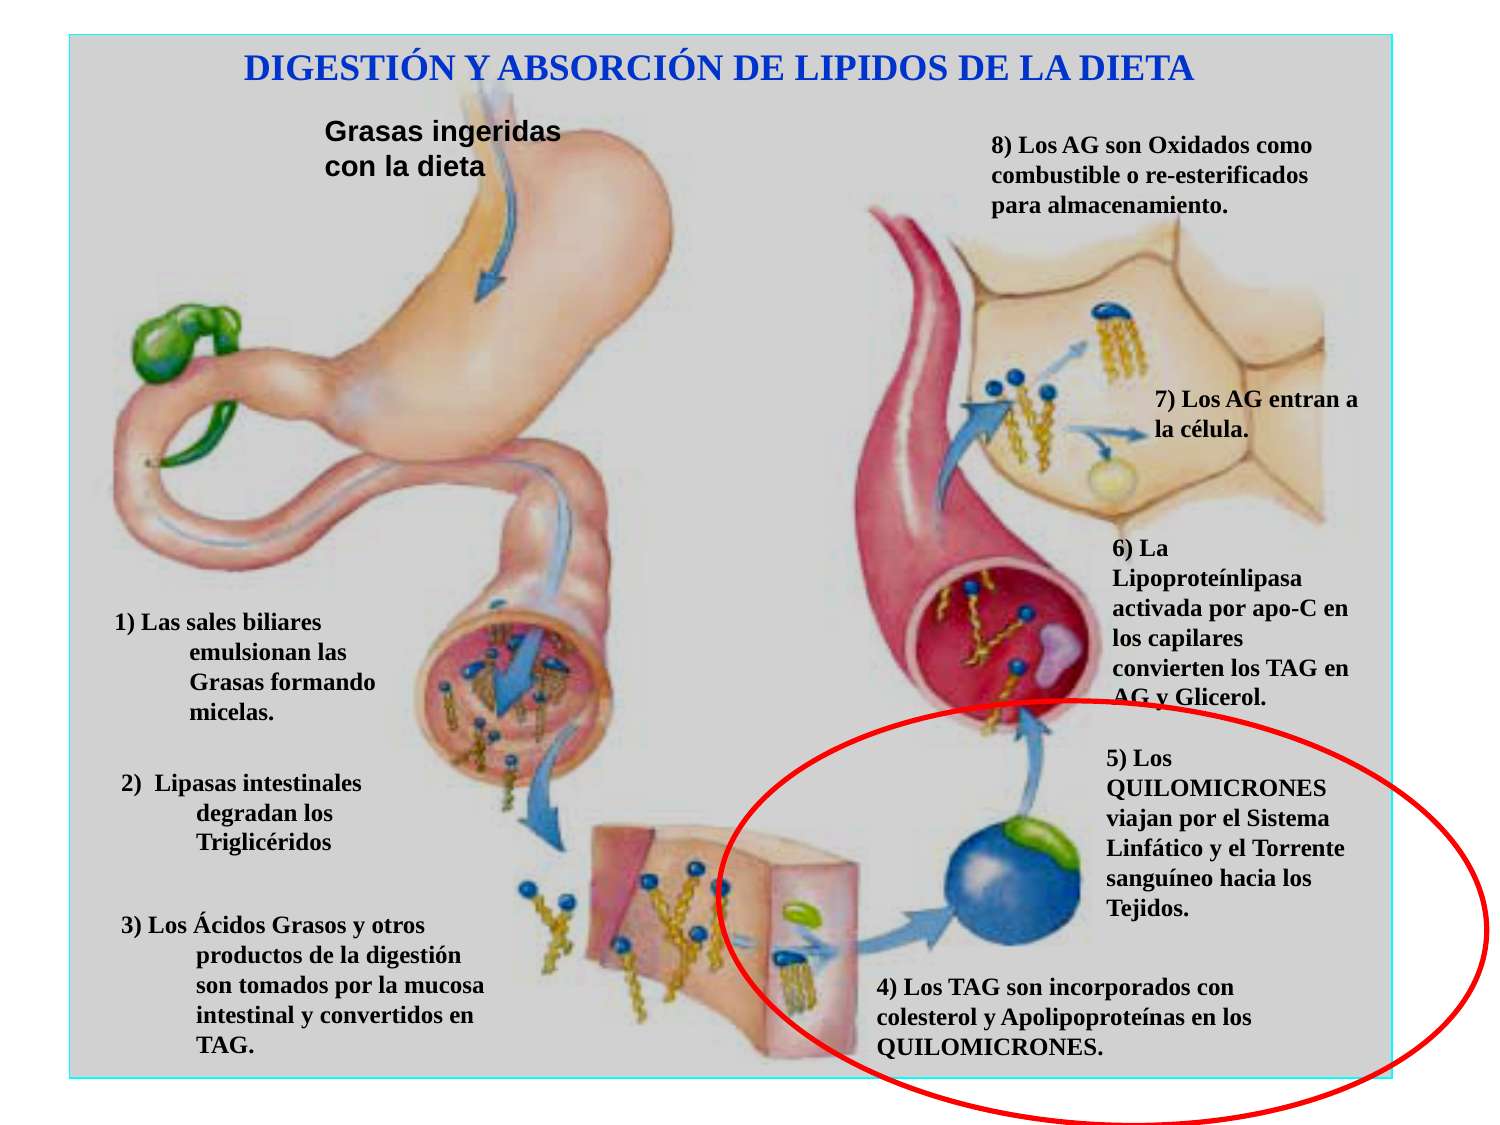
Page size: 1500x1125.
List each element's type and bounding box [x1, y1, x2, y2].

text_box [70, 34, 1395, 1121]
text_box [1398, 788, 1489, 1064]
